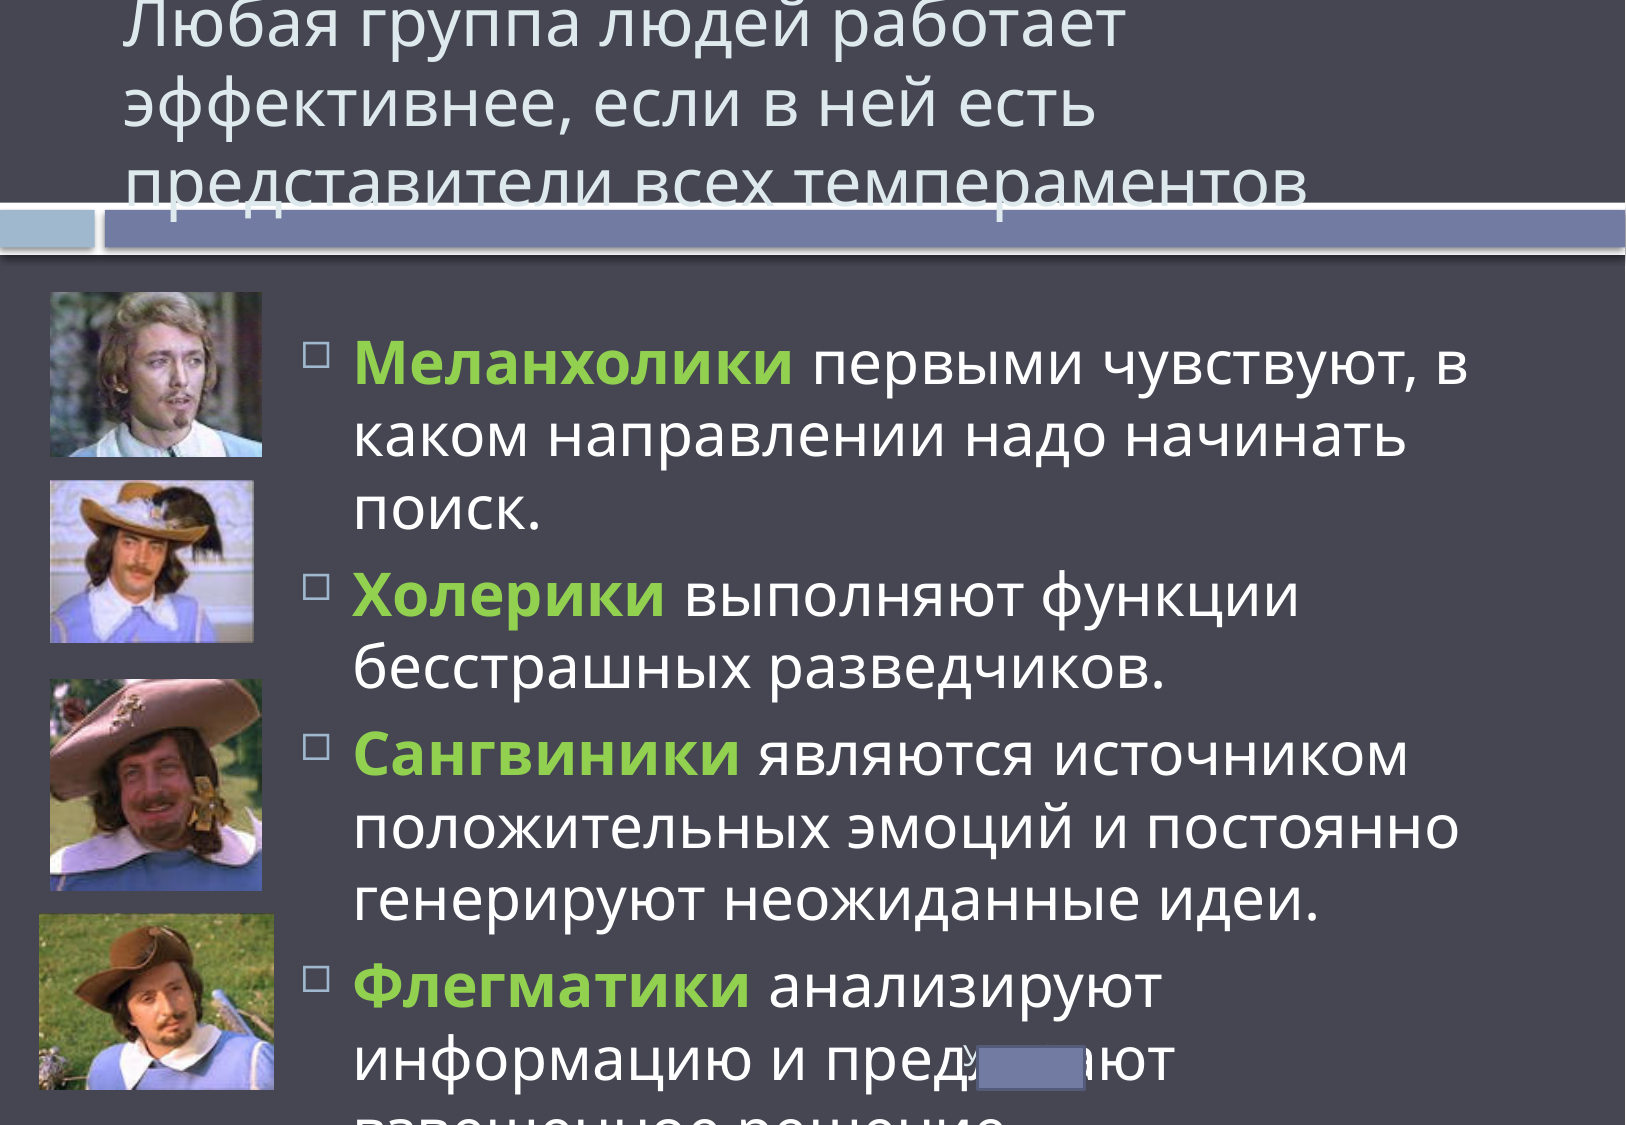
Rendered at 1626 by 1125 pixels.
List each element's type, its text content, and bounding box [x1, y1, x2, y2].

footer Урок 2 [279, 1025, 1072, 1085]
picture [38, 913, 274, 1091]
picture [50, 679, 262, 891]
picture [50, 480, 255, 644]
text_box [976, 1045, 1086, 1091]
list Меланхолики первыми чувствуют, в каком направлении надо начинать поиск. Холерики выполняют функции бесстрашных разведчиков. Сангвиники являются источником положительных эмоций и постоянно генерируют неожиданные идеи. Флегматики анализируют информацию и предлагают взвешенное решение. [284, 316, 1547, 1036]
picture [50, 292, 262, 457]
title Любая группа людей работает эффективнее, если в ней есть представители всех темпераментов [108, 0, 1559, 201]
